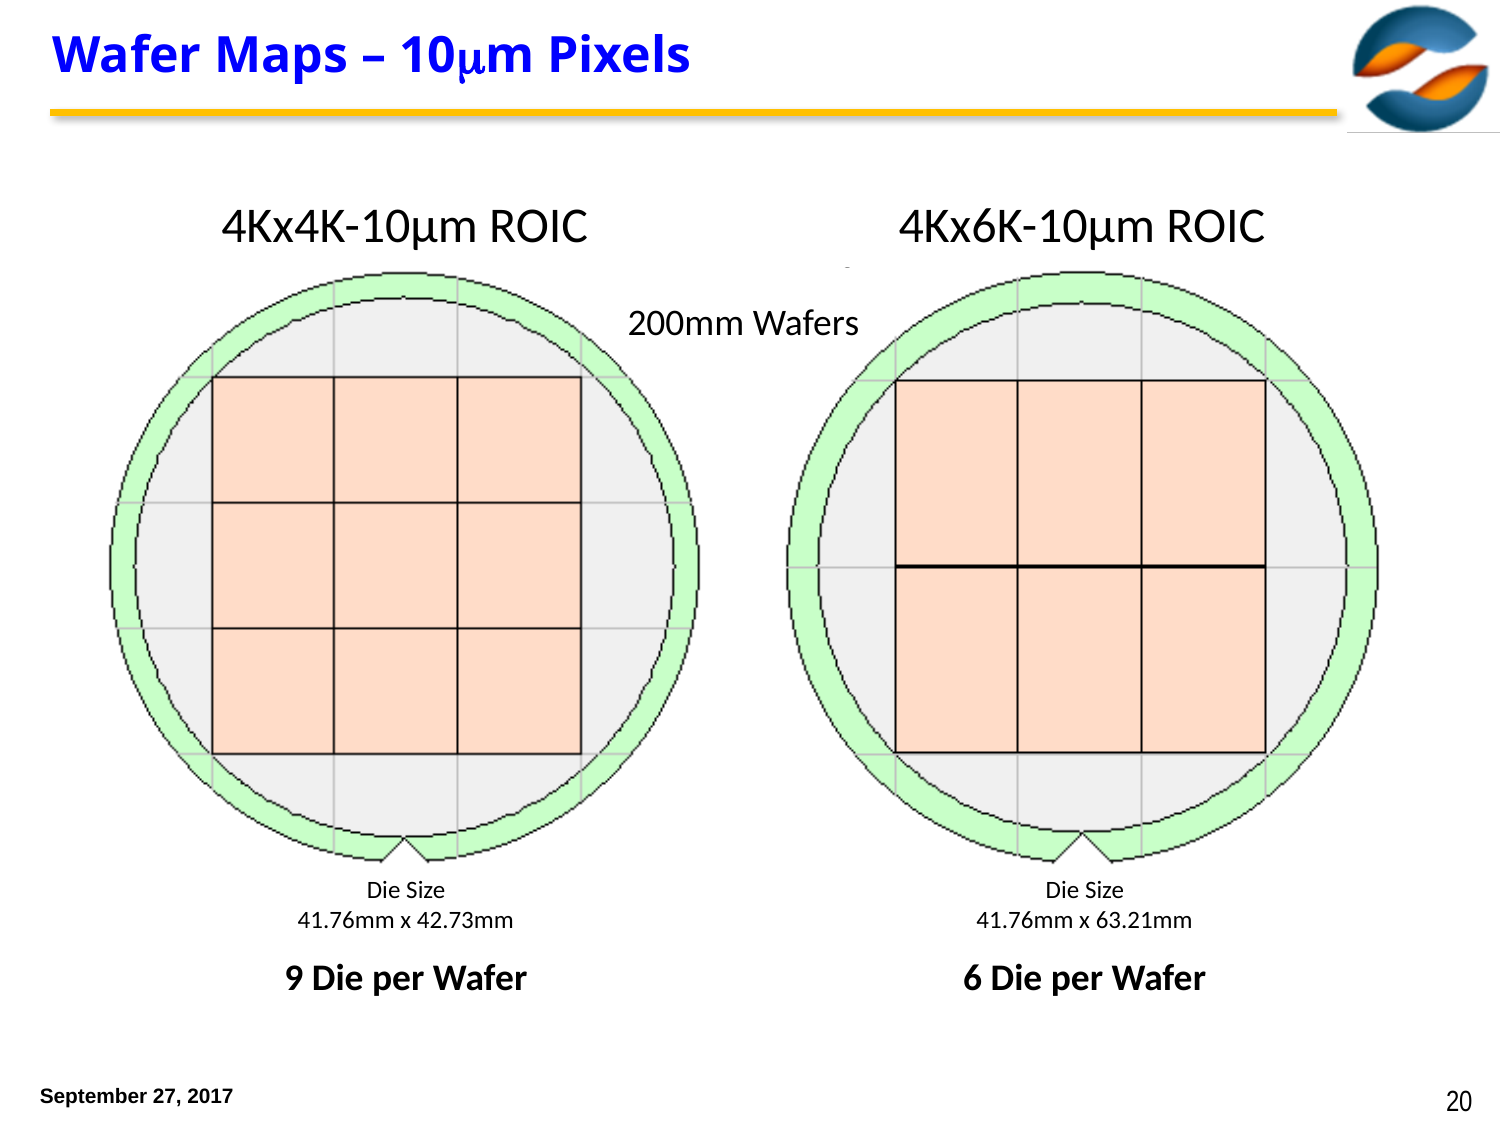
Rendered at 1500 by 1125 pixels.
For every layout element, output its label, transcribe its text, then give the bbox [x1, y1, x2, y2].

text_box 4Kx6K-10µm ROIC [883, 185, 1281, 261]
picture [1347, 0, 1500, 138]
title Wafer Maps – 10mm Pixels [37, 12, 1499, 94]
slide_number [24, 1074, 250, 1113]
picture [98, 269, 710, 866]
picture [775, 267, 1389, 867]
text_box 200mm Wafers [715, 290, 770, 351]
text_box Die Size 41.76mm x 63.21mm 6 Die per Wafer [948, 875, 1222, 1006]
text_box Die Size 41.76mm x 42.73mm 9 Die per Wafer [269, 874, 543, 1006]
text_box 4Kx4K-10µm ROIC [206, 185, 604, 261]
slide_number 20 [1412, 1074, 1488, 1125]
